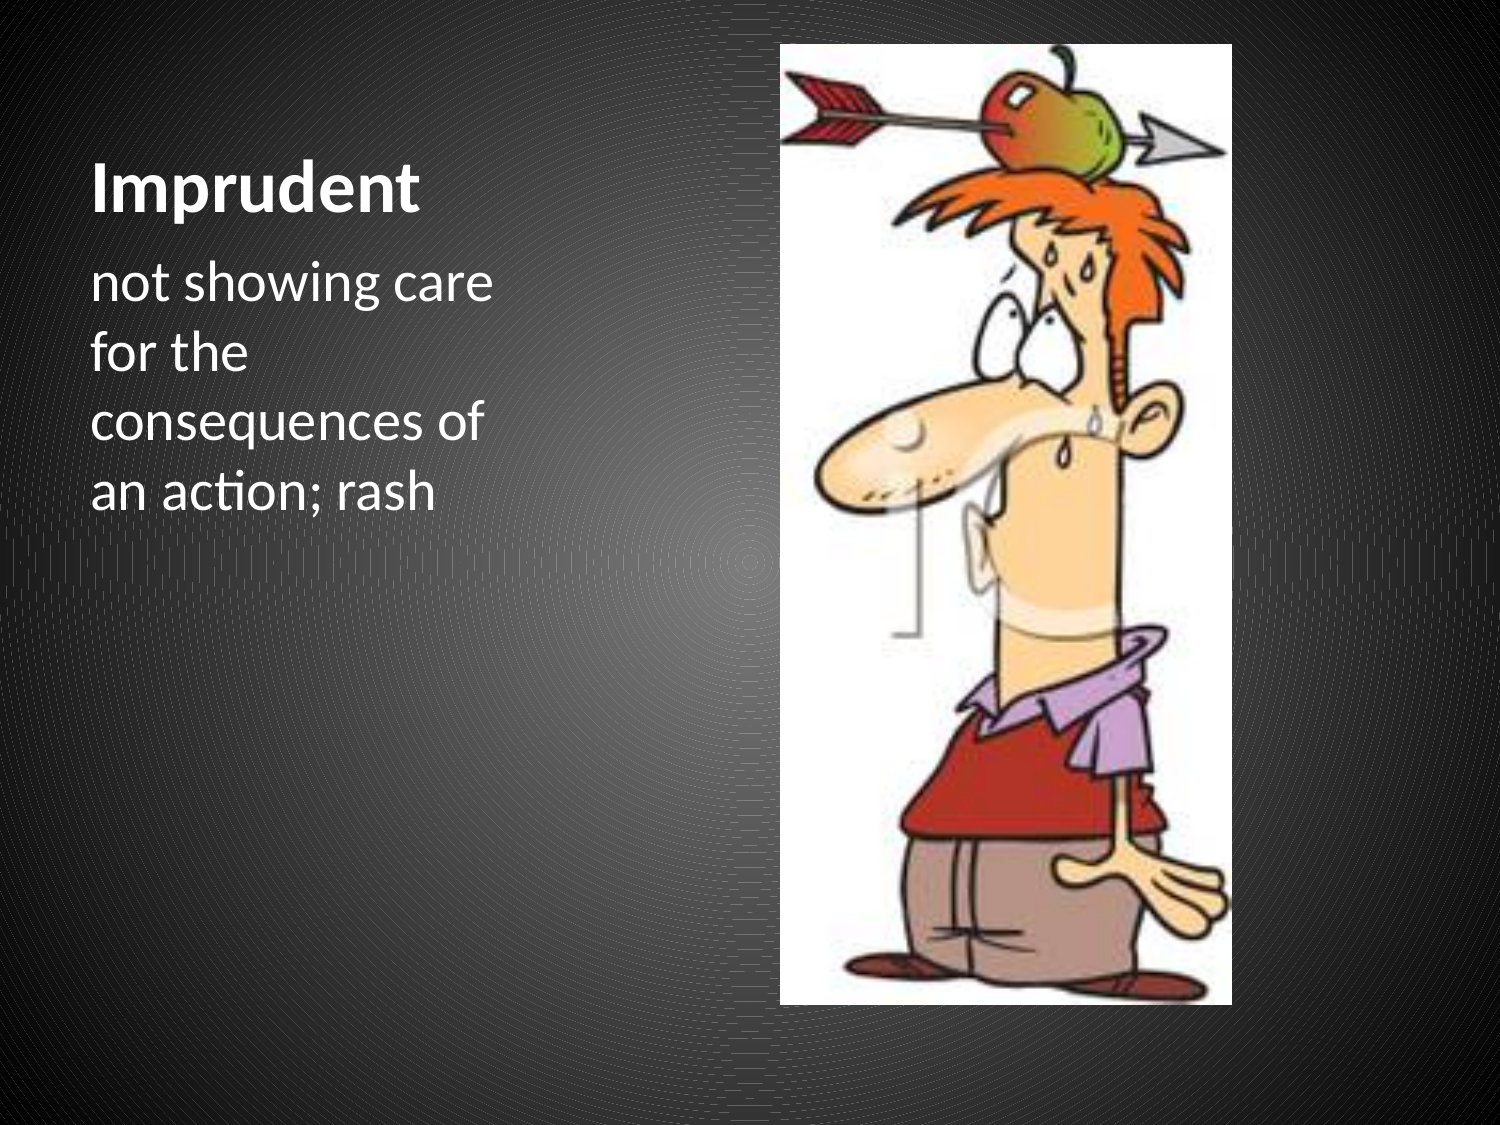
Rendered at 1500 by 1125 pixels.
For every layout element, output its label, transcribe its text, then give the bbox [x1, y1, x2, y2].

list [586, 44, 1426, 1006]
title Imprudent [75, 44, 569, 235]
list not showing care for the consequences of an action; rash [75, 235, 569, 1005]
